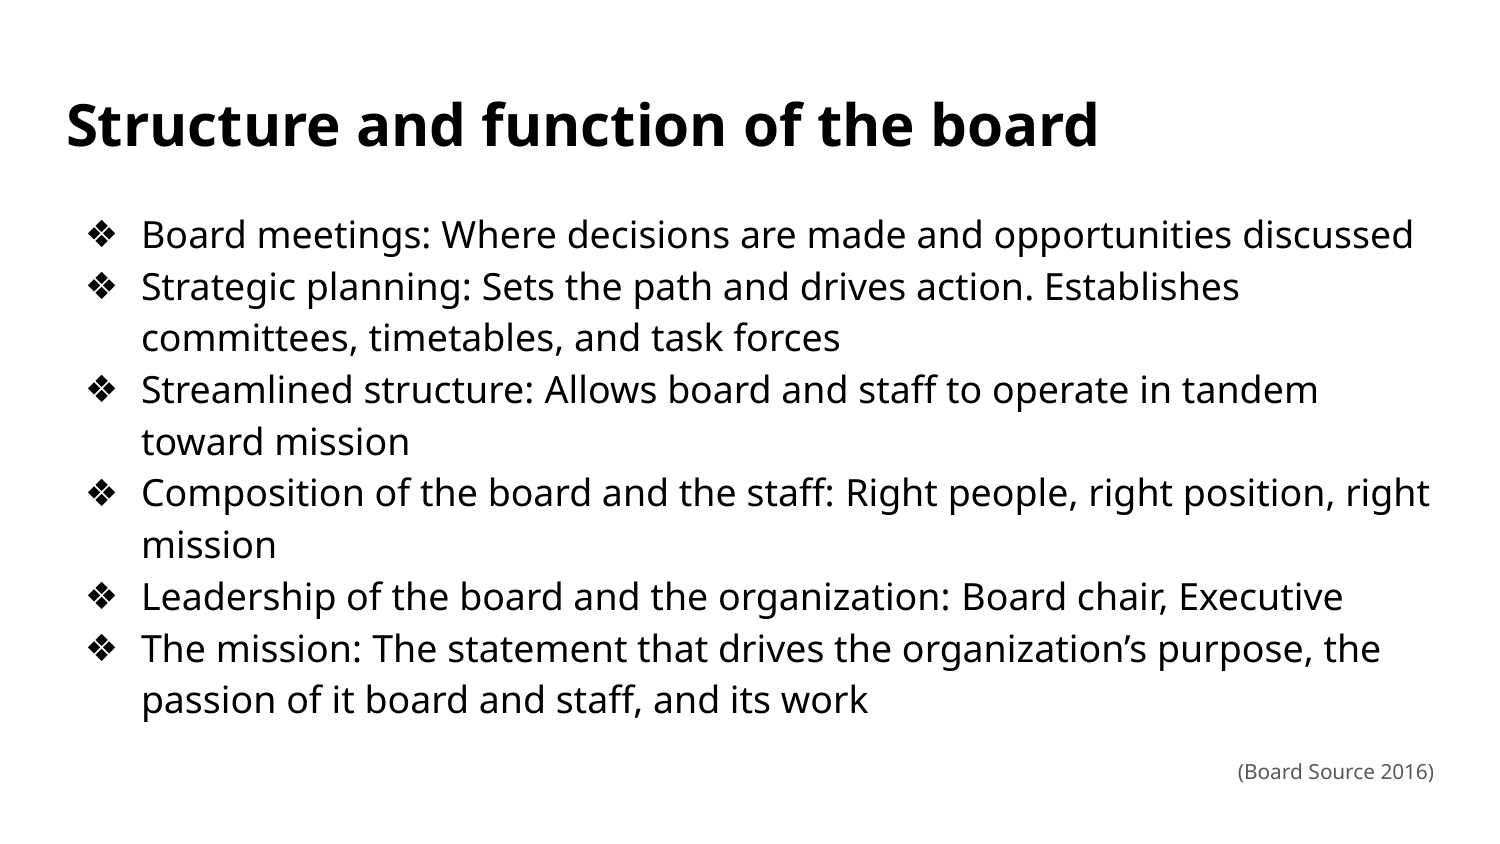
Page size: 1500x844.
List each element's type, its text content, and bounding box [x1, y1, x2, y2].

title Structure and function of the board [51, 72, 1449, 167]
list Board meetings: Where decisions are made and opportunities discussed Strategic planning: Sets the path and drives action. Establishes committees, timetables, and task forces Streamlined structure: Allows board and staff to operate in tandem toward mission Composition of the board and the staff: Right people, right position, right mission Leadership of the board and the organization: Board chair, Executive The mission: The statement that drives the organization’s purpose, the passion of it board and staff, and its work (Board Source 2016) [51, 189, 1449, 777]
